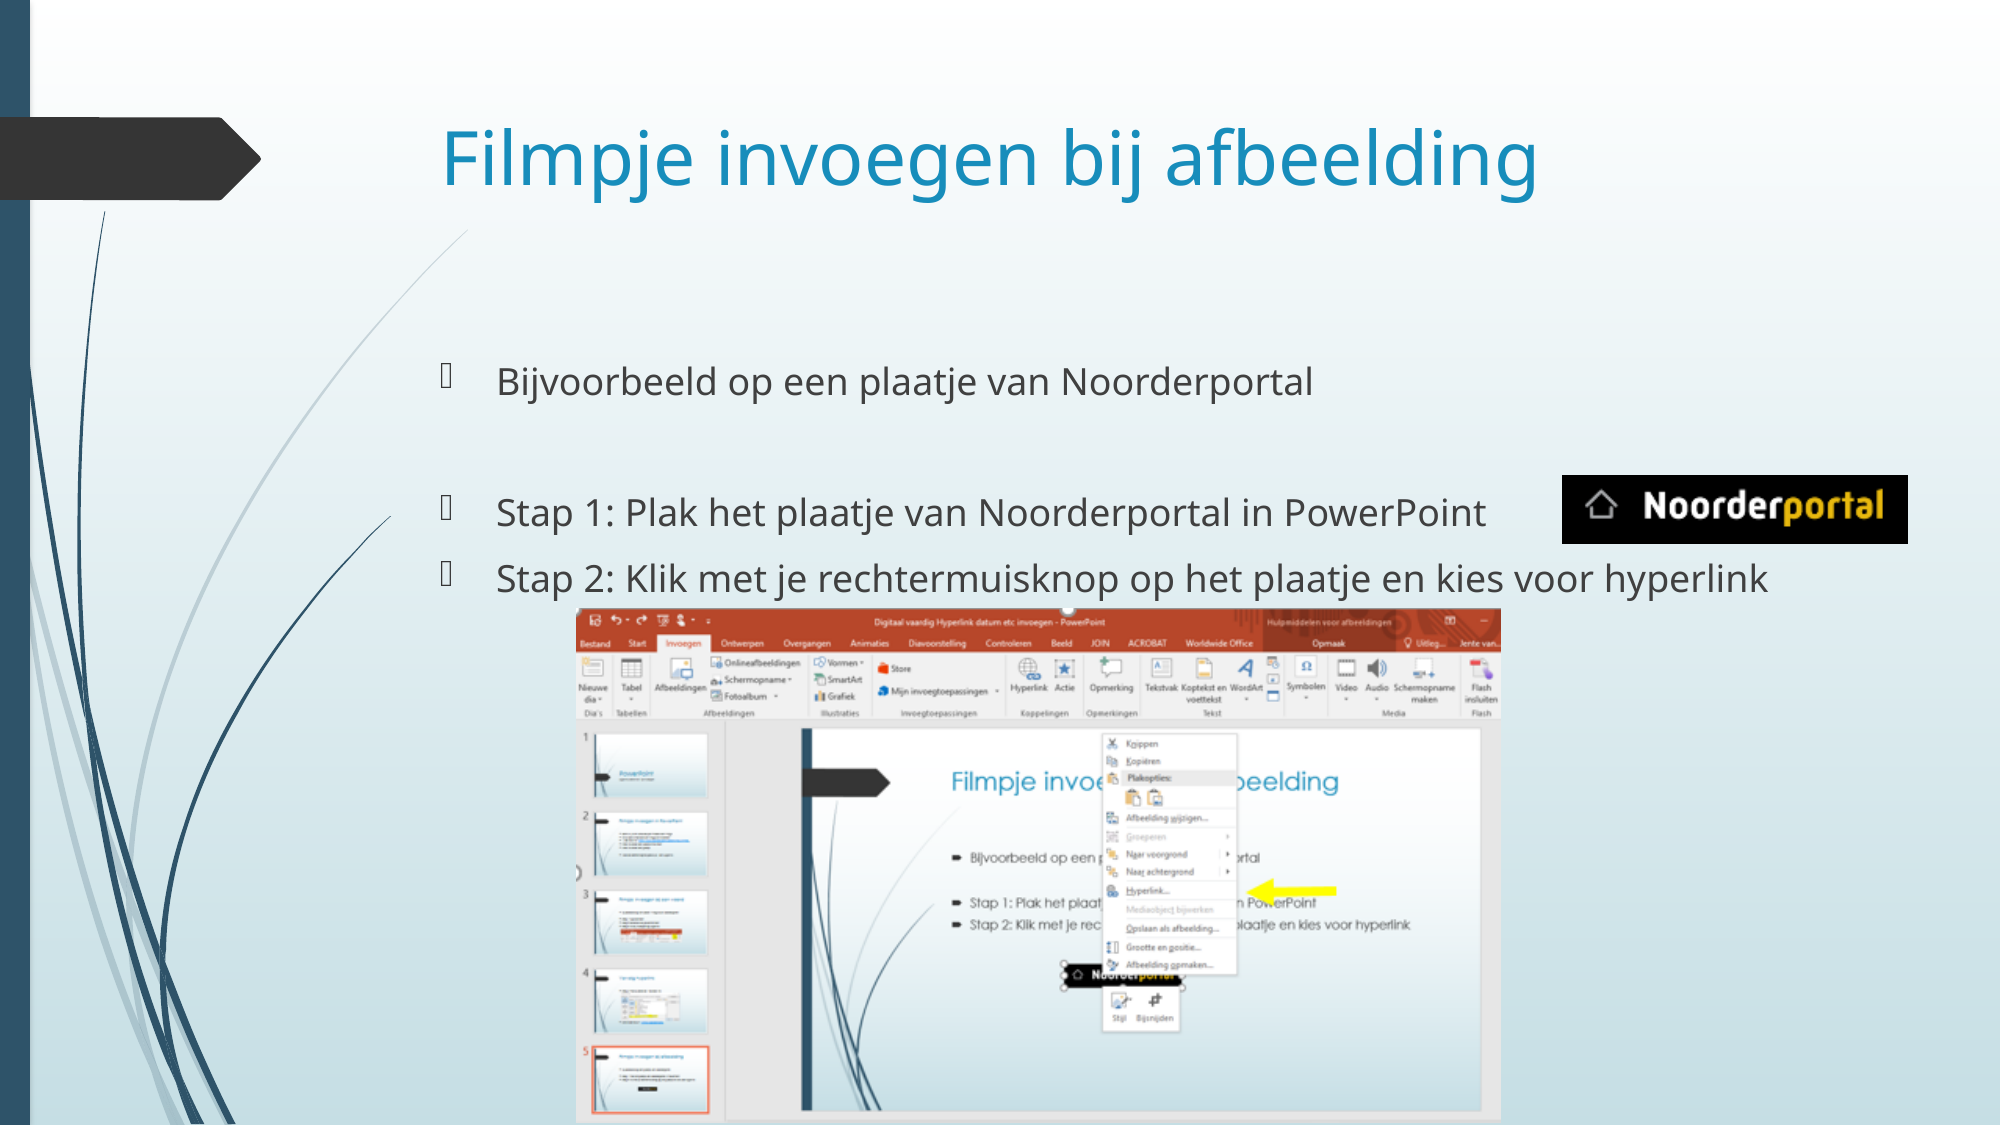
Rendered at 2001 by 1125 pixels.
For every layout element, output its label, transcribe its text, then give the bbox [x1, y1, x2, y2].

picture [576, 608, 1501, 1123]
picture [1562, 474, 1908, 545]
title Filmpje invoegen bij afbeelding [425, 102, 1888, 313]
list Bijvoorbeeld op een plaatje van Noorderportal Stap 1: Plak het plaatje van Noorderportal in PowerPoint Stap 2: Klik met je rechtermuisknop op het plaatje en kies voor hyperlink [424, 350, 1888, 970]
